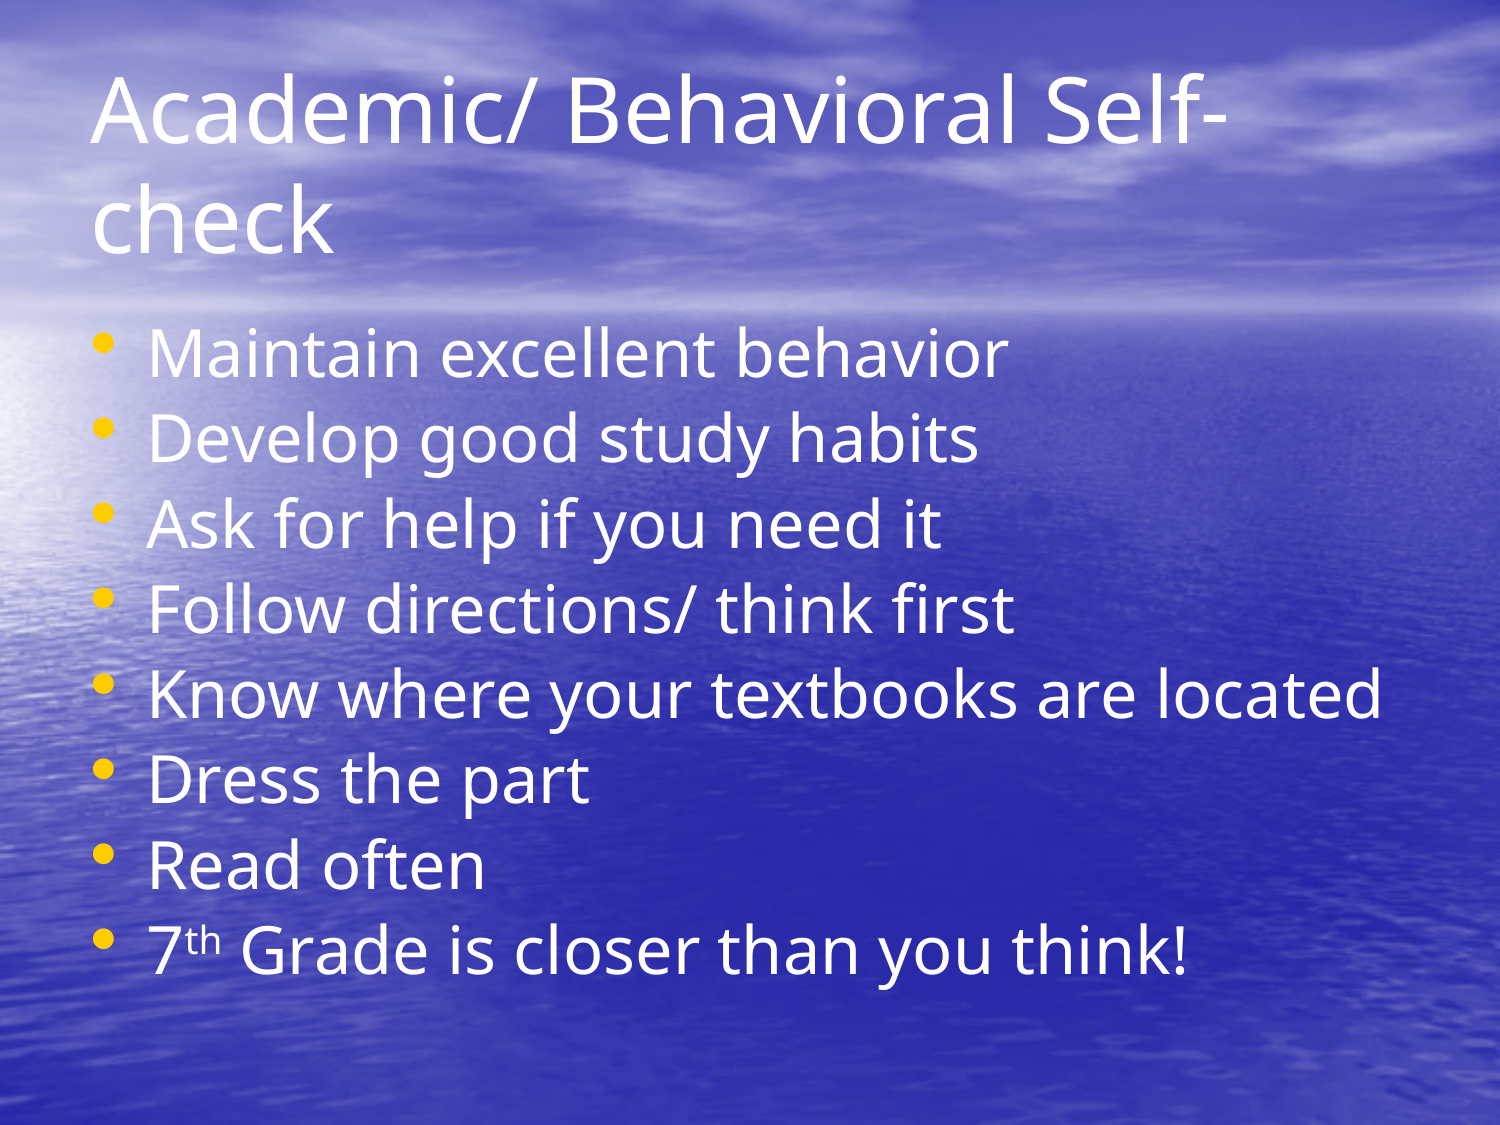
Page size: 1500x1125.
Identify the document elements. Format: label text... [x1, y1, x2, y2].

list Maintain excellent behavior Develop good study habits Ask for help if you need it Follow directions/ think first Know where your textbooks are located Dress the part Read often 7th Grade is closer than you think! [74, 312, 1426, 1063]
title Academic/ Behavioral Self-check [74, 47, 1426, 276]
